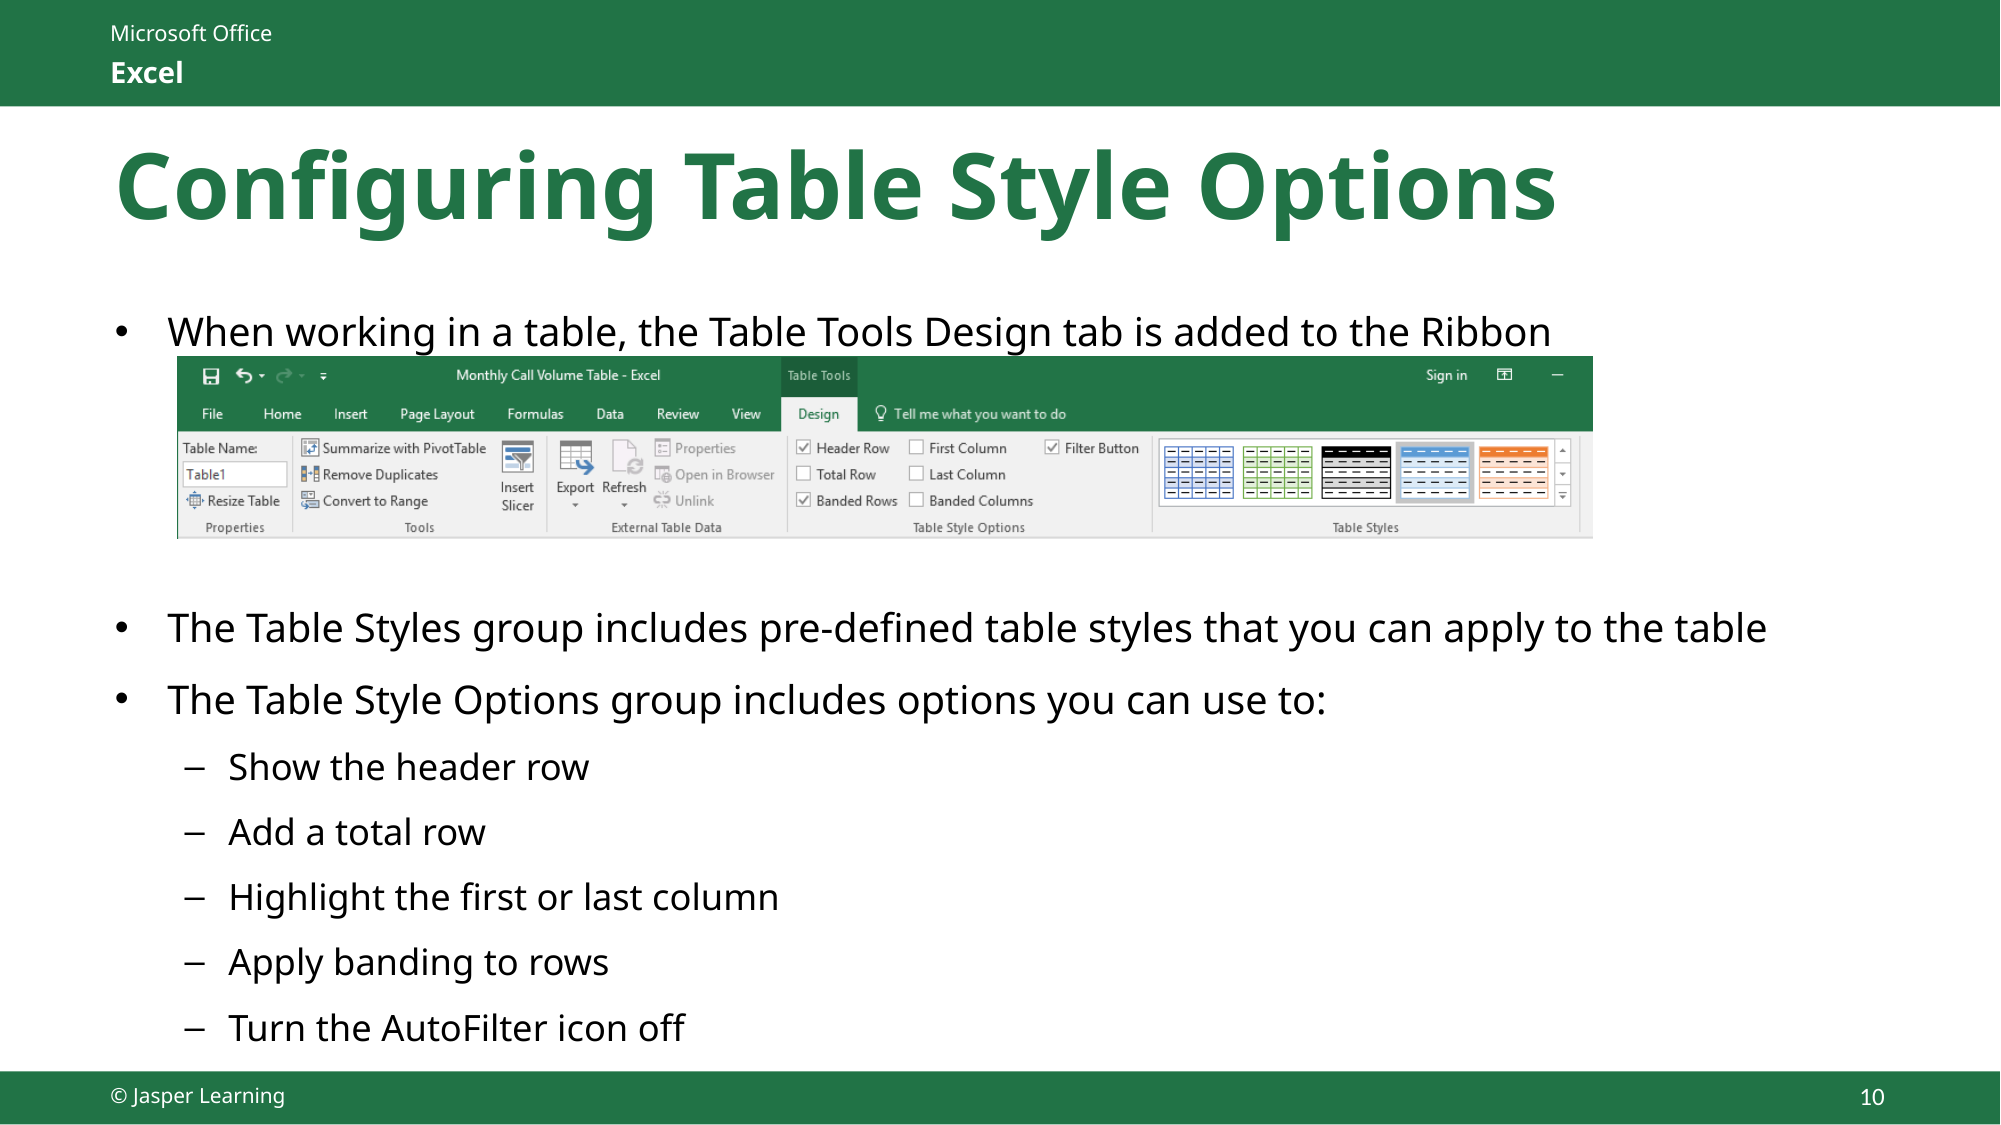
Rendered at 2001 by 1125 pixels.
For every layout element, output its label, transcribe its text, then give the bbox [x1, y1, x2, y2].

picture [177, 356, 1593, 539]
footer © Jasper Learning [95, 1065, 729, 1125]
list When working in a table, the Table Tools Design tab is added to the Ribbon The Table Styles group includes pre-defined table styles that you can apply to the table The Table Style Options group includes options you can use to: Show the header row Add a total row Highlight the first or last column Apply banding to rows Turn the AutoFilter icon off [99, 283, 1900, 1066]
title Configuring Table Style Options [99, 118, 1866, 248]
slide_number 10 [1433, 1065, 1900, 1125]
